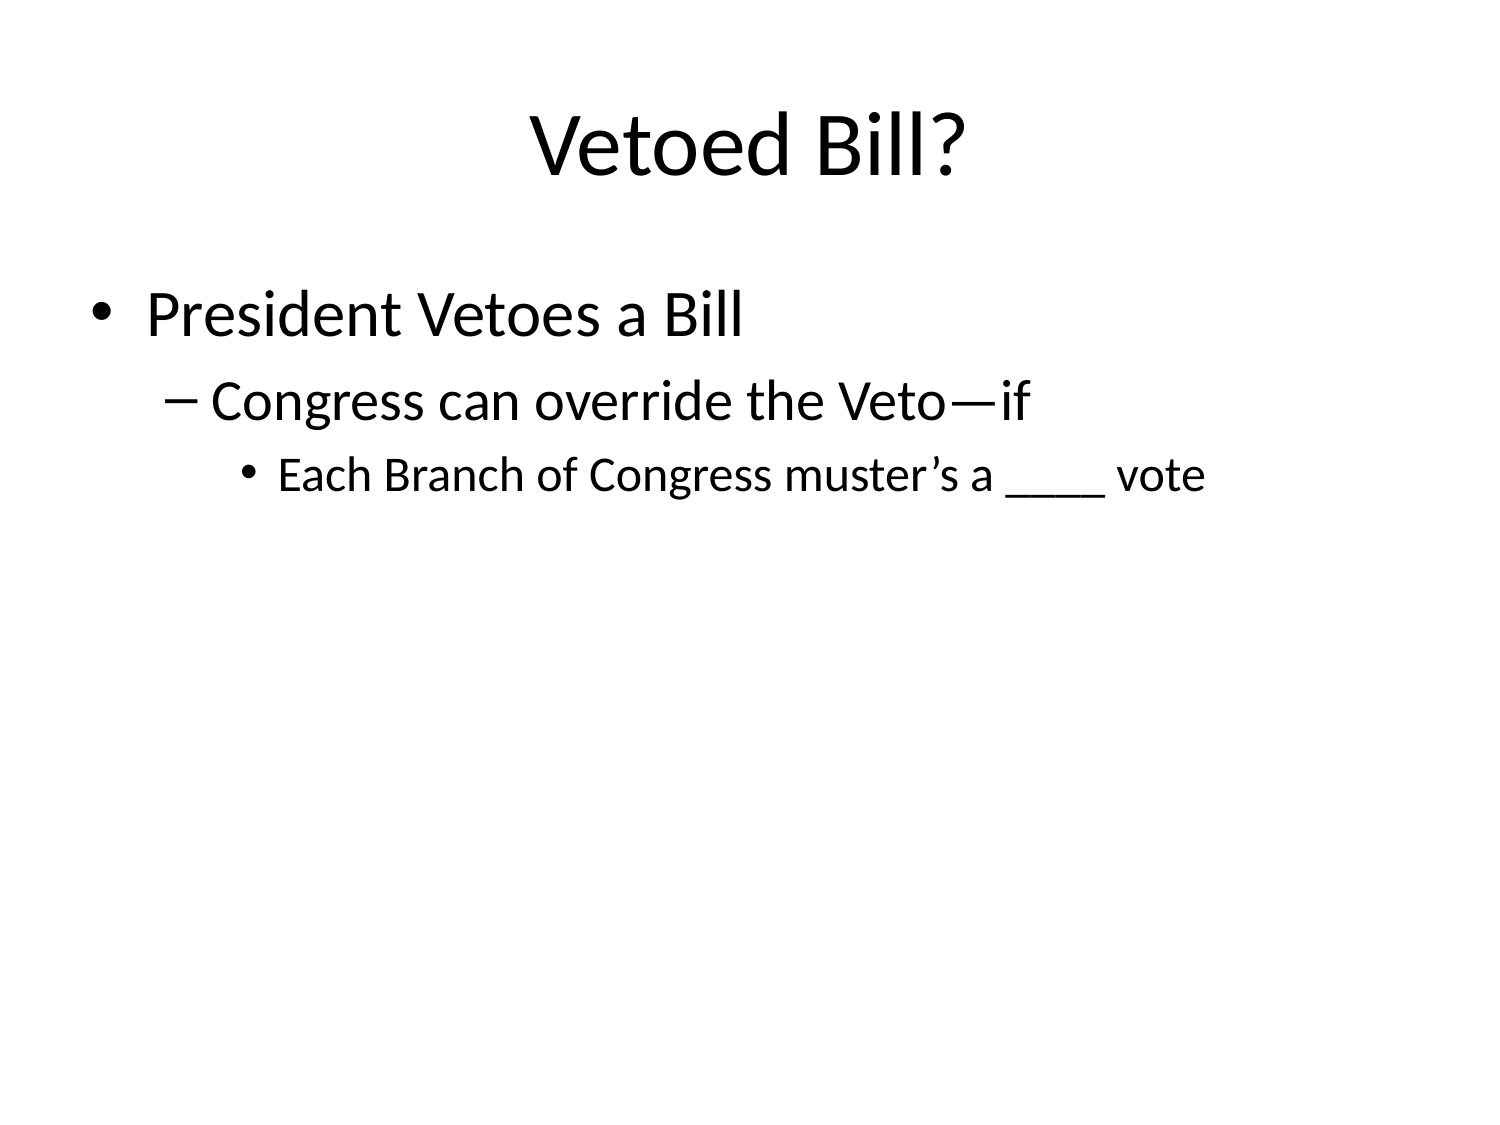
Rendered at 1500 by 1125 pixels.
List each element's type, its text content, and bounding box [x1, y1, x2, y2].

list President Vetoes a Bill Congress can override the Veto—if Each Branch of Congress muster’s a ____ vote [75, 262, 1425, 1005]
title Vetoed Bill? [75, 45, 1425, 233]
